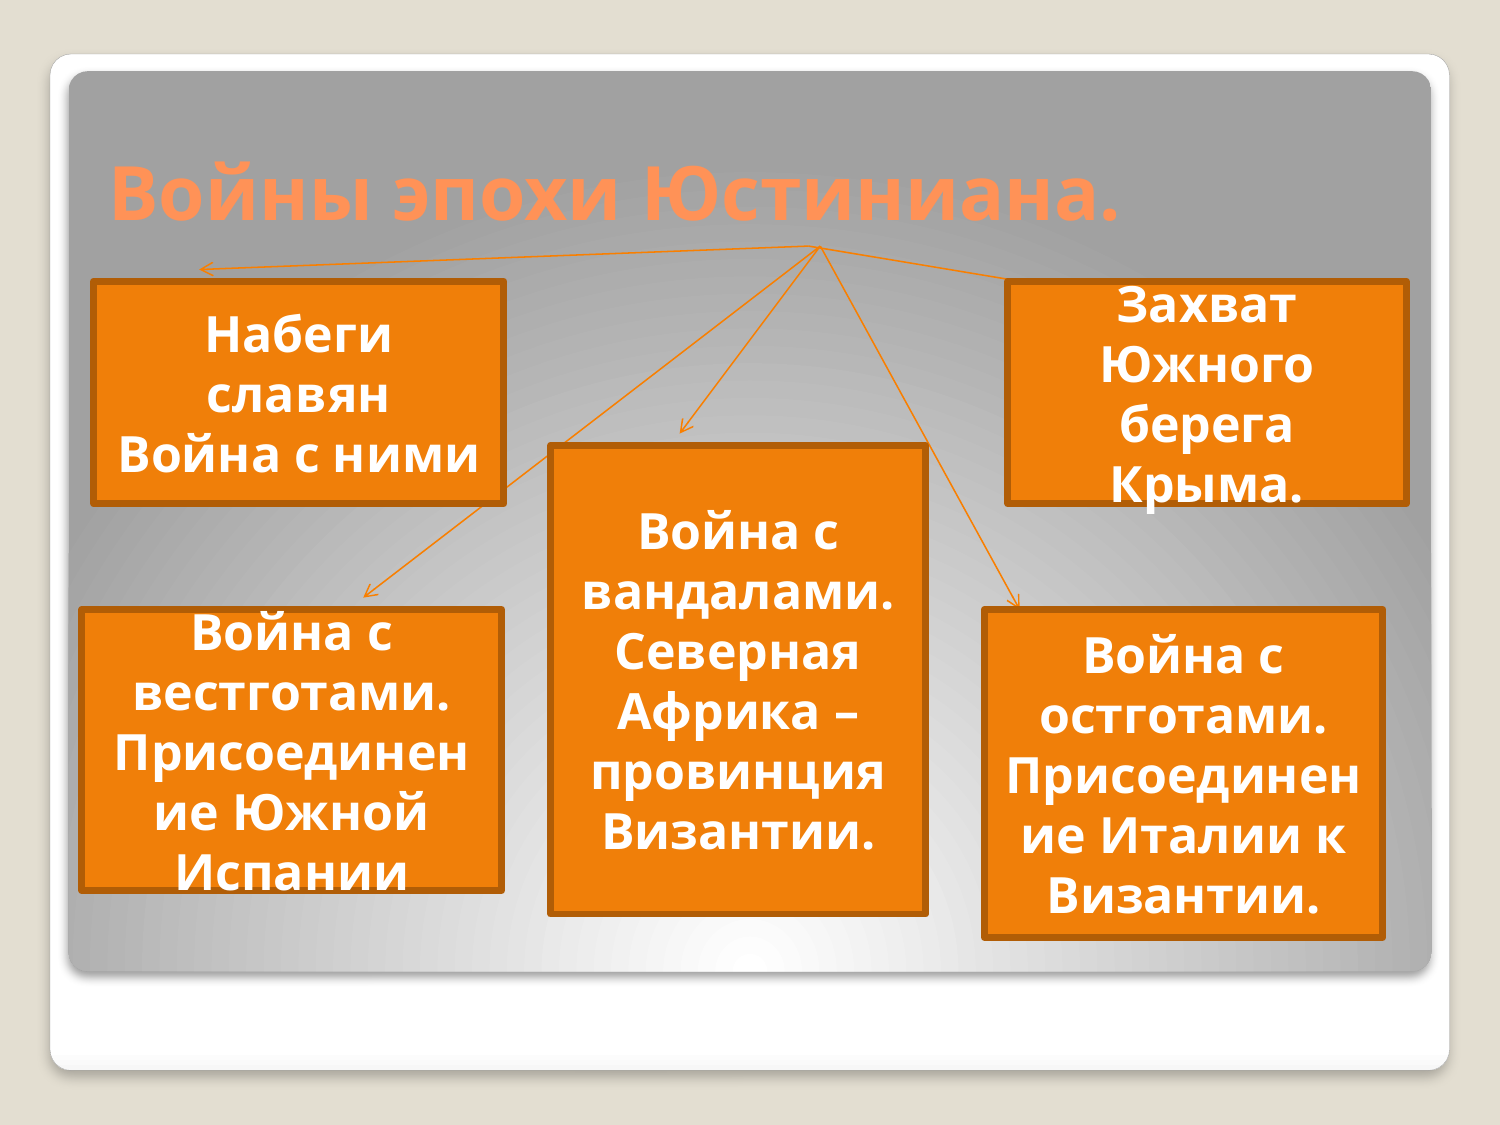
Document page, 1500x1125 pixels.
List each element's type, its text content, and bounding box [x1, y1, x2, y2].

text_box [363, 245, 821, 598]
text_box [198, 245, 362, 270]
text_box Война с остготами. Присоединение Италии к Византии. [981, 606, 1386, 941]
text_box Набеги славян Война с ними [90, 278, 355, 507]
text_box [655, 269, 844, 411]
text_box Война с вандалами. Северная Африка – провинция Византии. [547, 541, 929, 917]
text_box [808, 245, 1091, 294]
title Войны эпохи Юстиниана. [93, 70, 1500, 243]
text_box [738, 327, 1102, 528]
text_box Захват Южного берега Крыма. [1004, 278, 1410, 507]
text_box Война с вестготами. Присоединение Южной Испании [78, 606, 505, 894]
